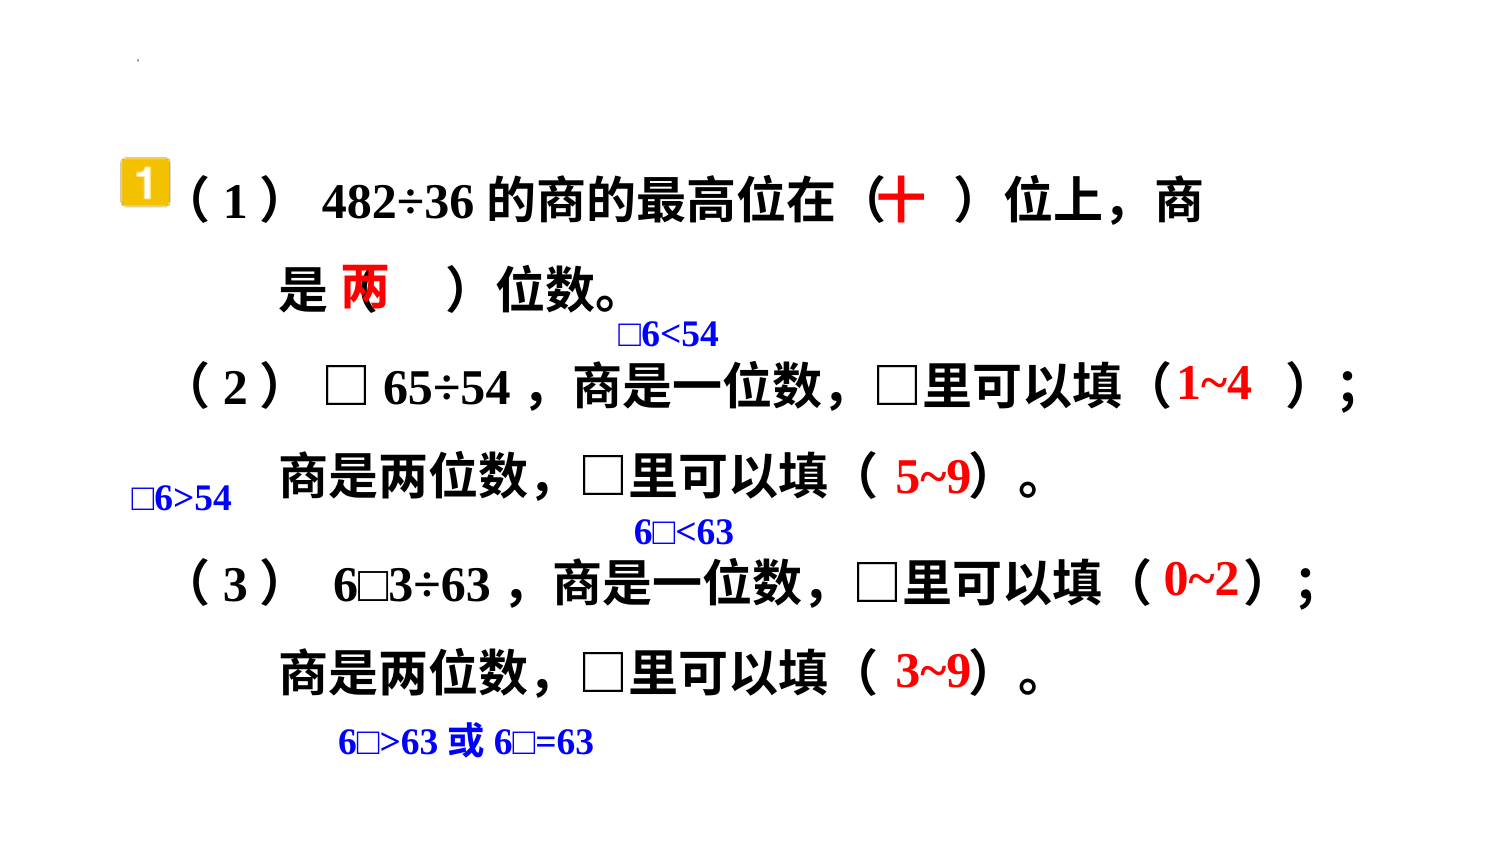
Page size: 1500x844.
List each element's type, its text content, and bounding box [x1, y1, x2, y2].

text_box 5~9 [880, 406, 1040, 512]
text_box 1~4 [1161, 311, 1320, 417]
picture [116, 153, 175, 212]
text_box 3~9 [880, 599, 1040, 705]
text_box （3） 6□3÷63，商是一位数，□里可以填（ ）；商是两位数，□里可以填（ ）。 [146, 514, 1394, 709]
text_box 6□>63或6□=63 [323, 686, 695, 770]
text_box 0~2 [1148, 508, 1307, 613]
text_box （1）482÷36的商的最高位在（ ）位上，商是（ ）位数。 [146, 131, 1265, 316]
text_box 两 [325, 217, 424, 323]
text_box □6>54 [116, 442, 273, 525]
text_box （2） □65÷54，商是一位数，□里可以填（ ）；商是两位数，□里可以填（ ）。 [146, 316, 1405, 512]
text_box □6<54 [603, 279, 799, 362]
text_box 十 [862, 131, 960, 237]
text_box 6□<63 [619, 476, 778, 560]
